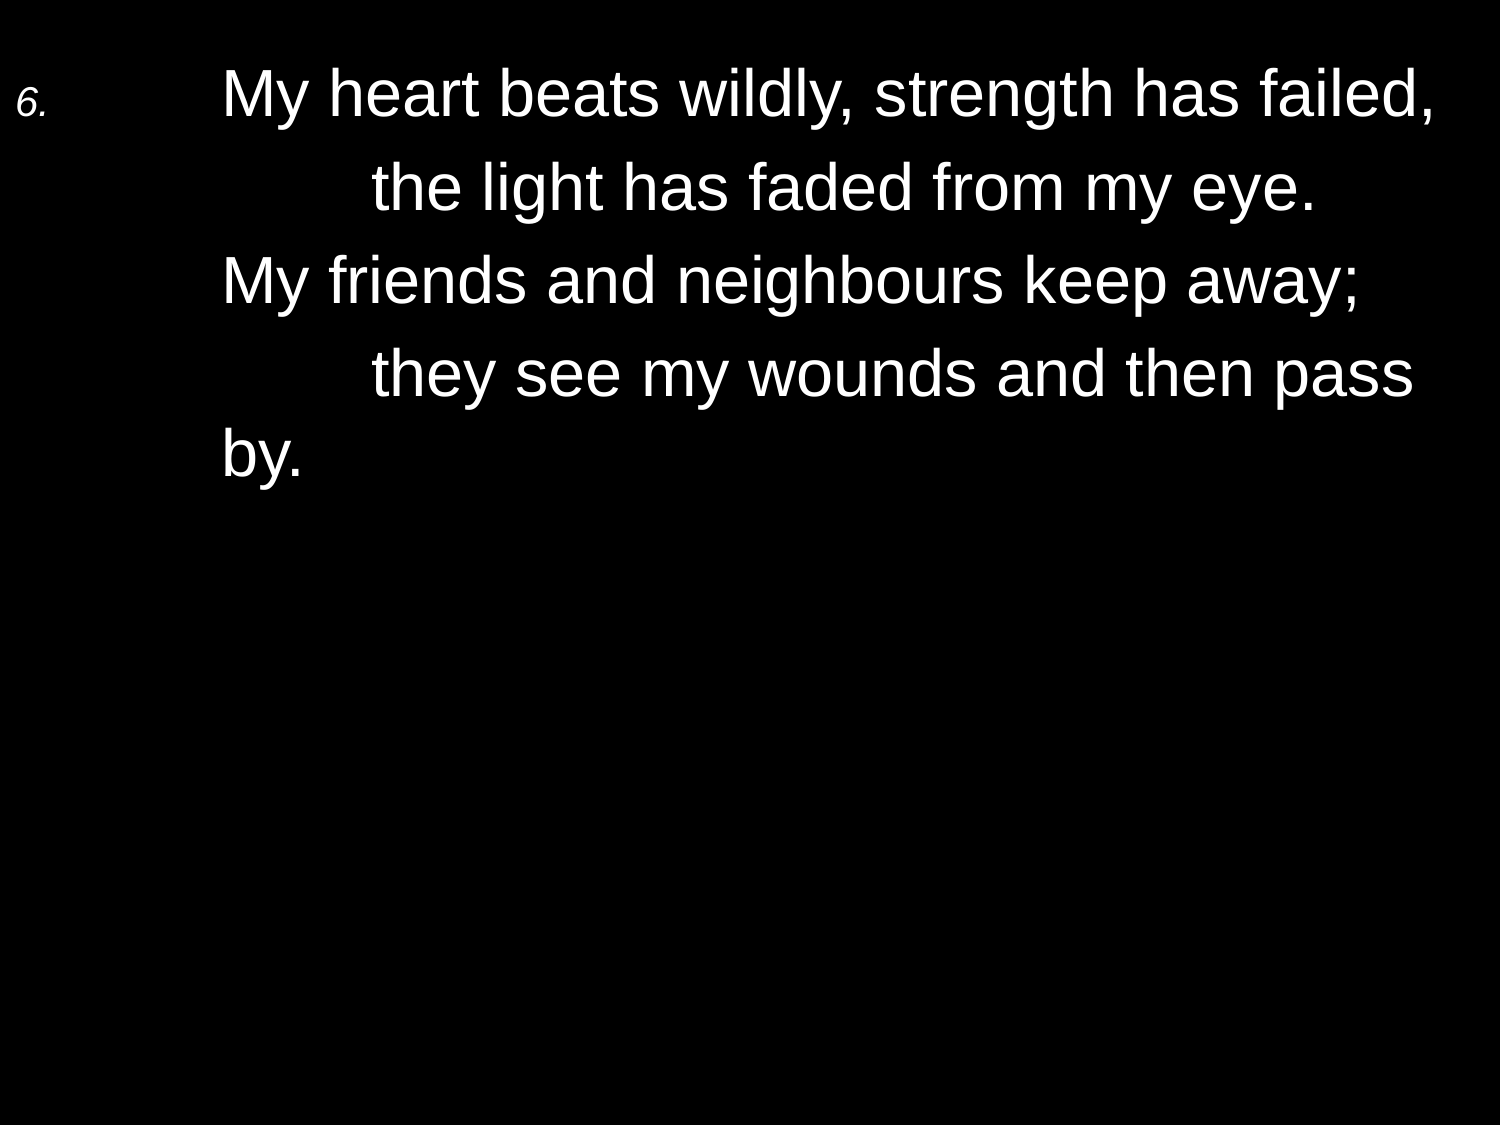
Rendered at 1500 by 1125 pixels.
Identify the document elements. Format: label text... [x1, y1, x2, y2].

list 6. My heart beats wildly, strength has failed, the light has faded from my eye. My friends and neighbours keep away; they see my wounds and then pass by. [0, 42, 1500, 1047]
